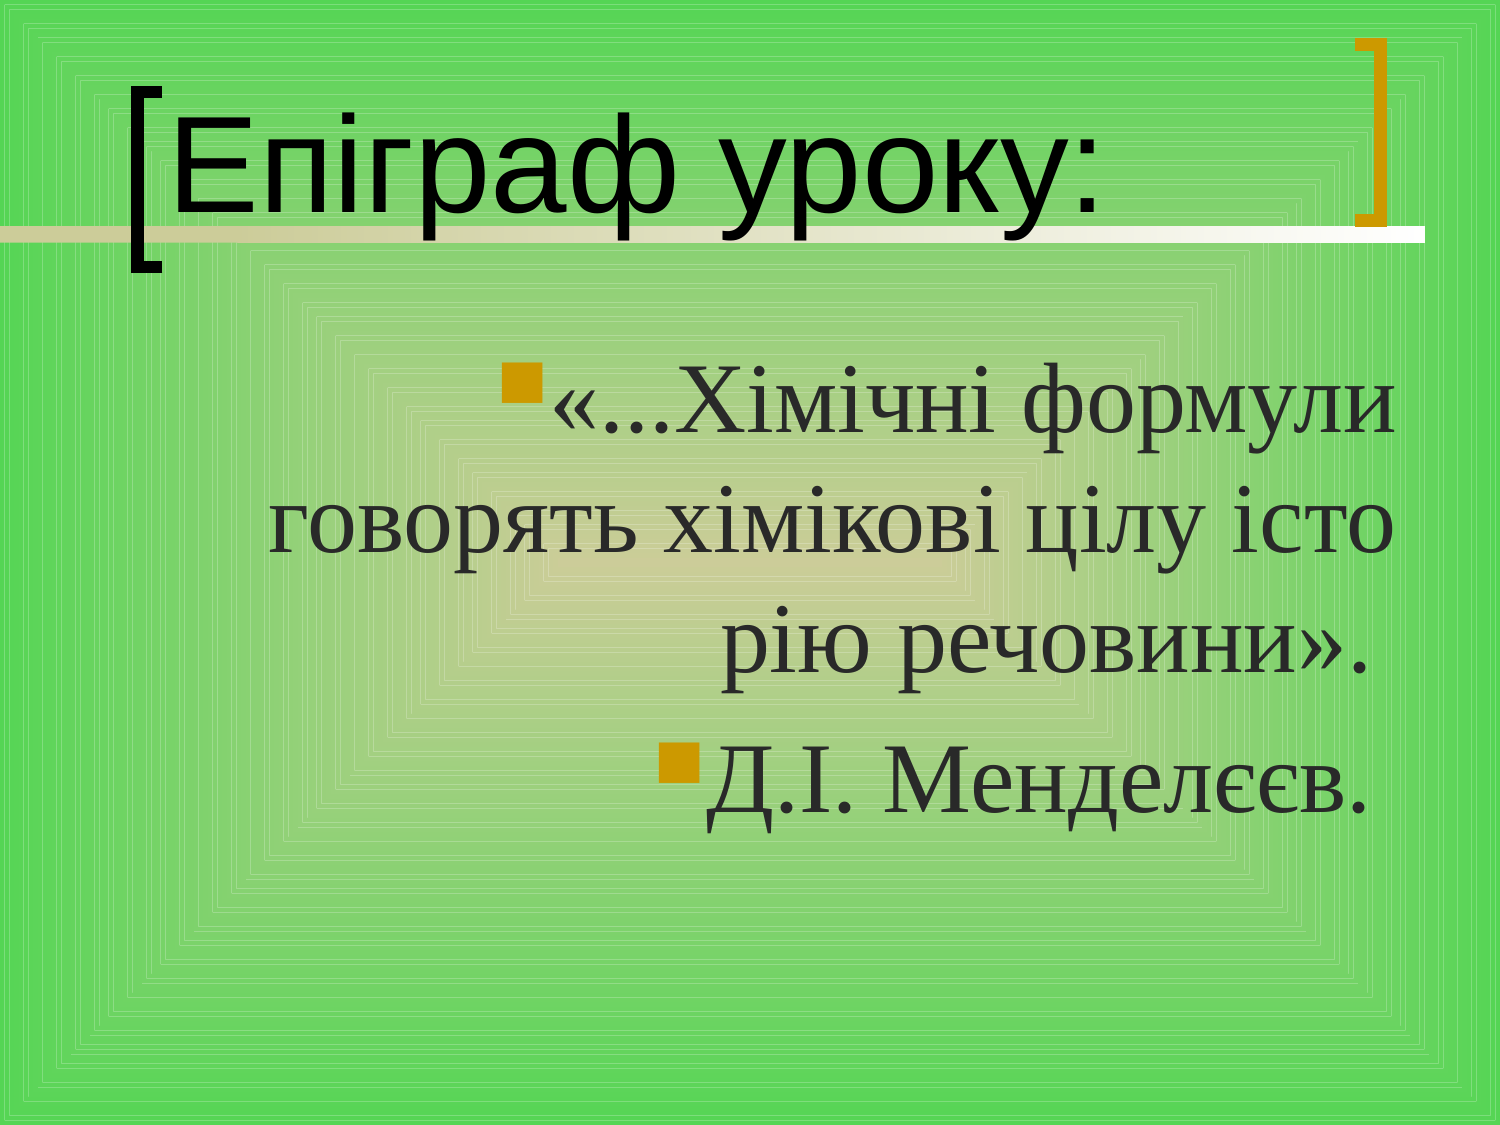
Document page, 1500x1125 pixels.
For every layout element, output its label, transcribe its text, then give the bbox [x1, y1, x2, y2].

title Епіграф уроку: [152, 15, 1328, 248]
list «...Хімічні формули говорять хімікові цілу істо­рію речовини». Д.І. Менделєєв. [155, 324, 1413, 1000]
